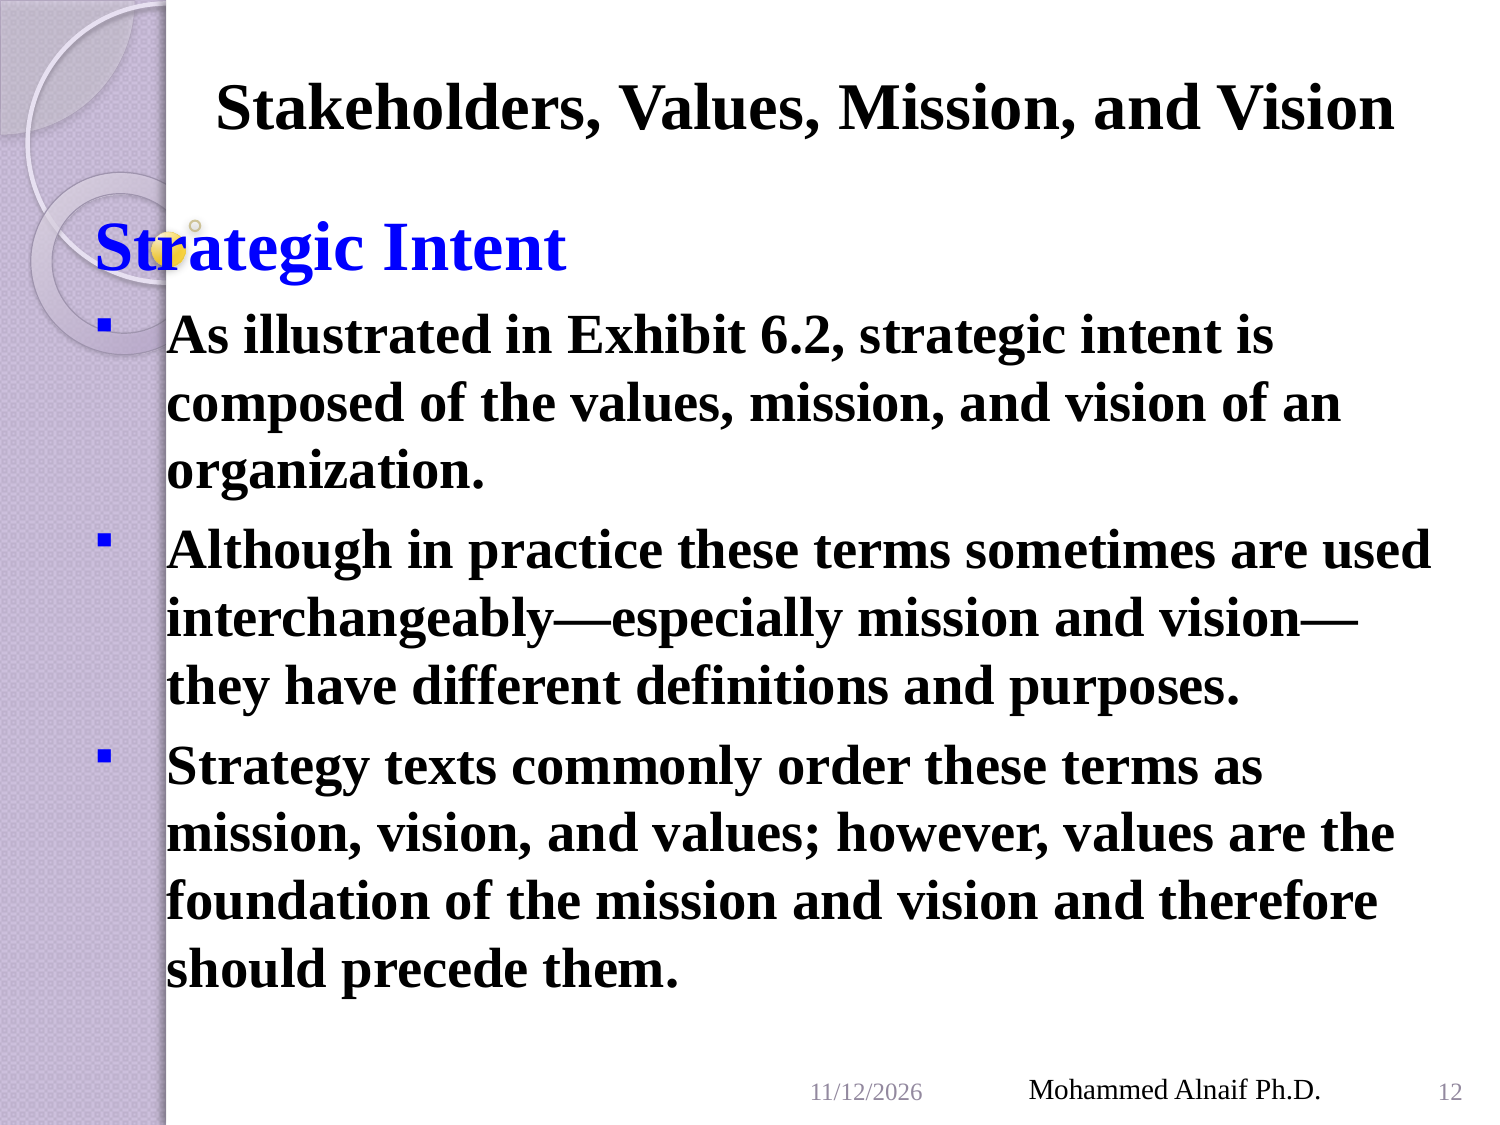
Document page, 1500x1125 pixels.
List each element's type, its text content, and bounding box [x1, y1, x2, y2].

slide_number 12 [1413, 1034, 1488, 1113]
title Stakeholders, Values, Mission, and Vision [162, 37, 1450, 150]
subtitle Strategic Intent As illustrated in Exhibit 6.2, strategic intent is composed of the values, mission, and vision of an organization. Although in practice these terms sometimes are used interchangeably—especially mission and vision—they have different definitions and purposes. Strategy texts commonly order these terms as mission, vision, and values; however, values are the foundation of the mission and vision and therefore should precede them. [75, 200, 1450, 1038]
footer Mohammed Alnaif Ph.D. [937, 1038, 1413, 1113]
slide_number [587, 1038, 937, 1113]
